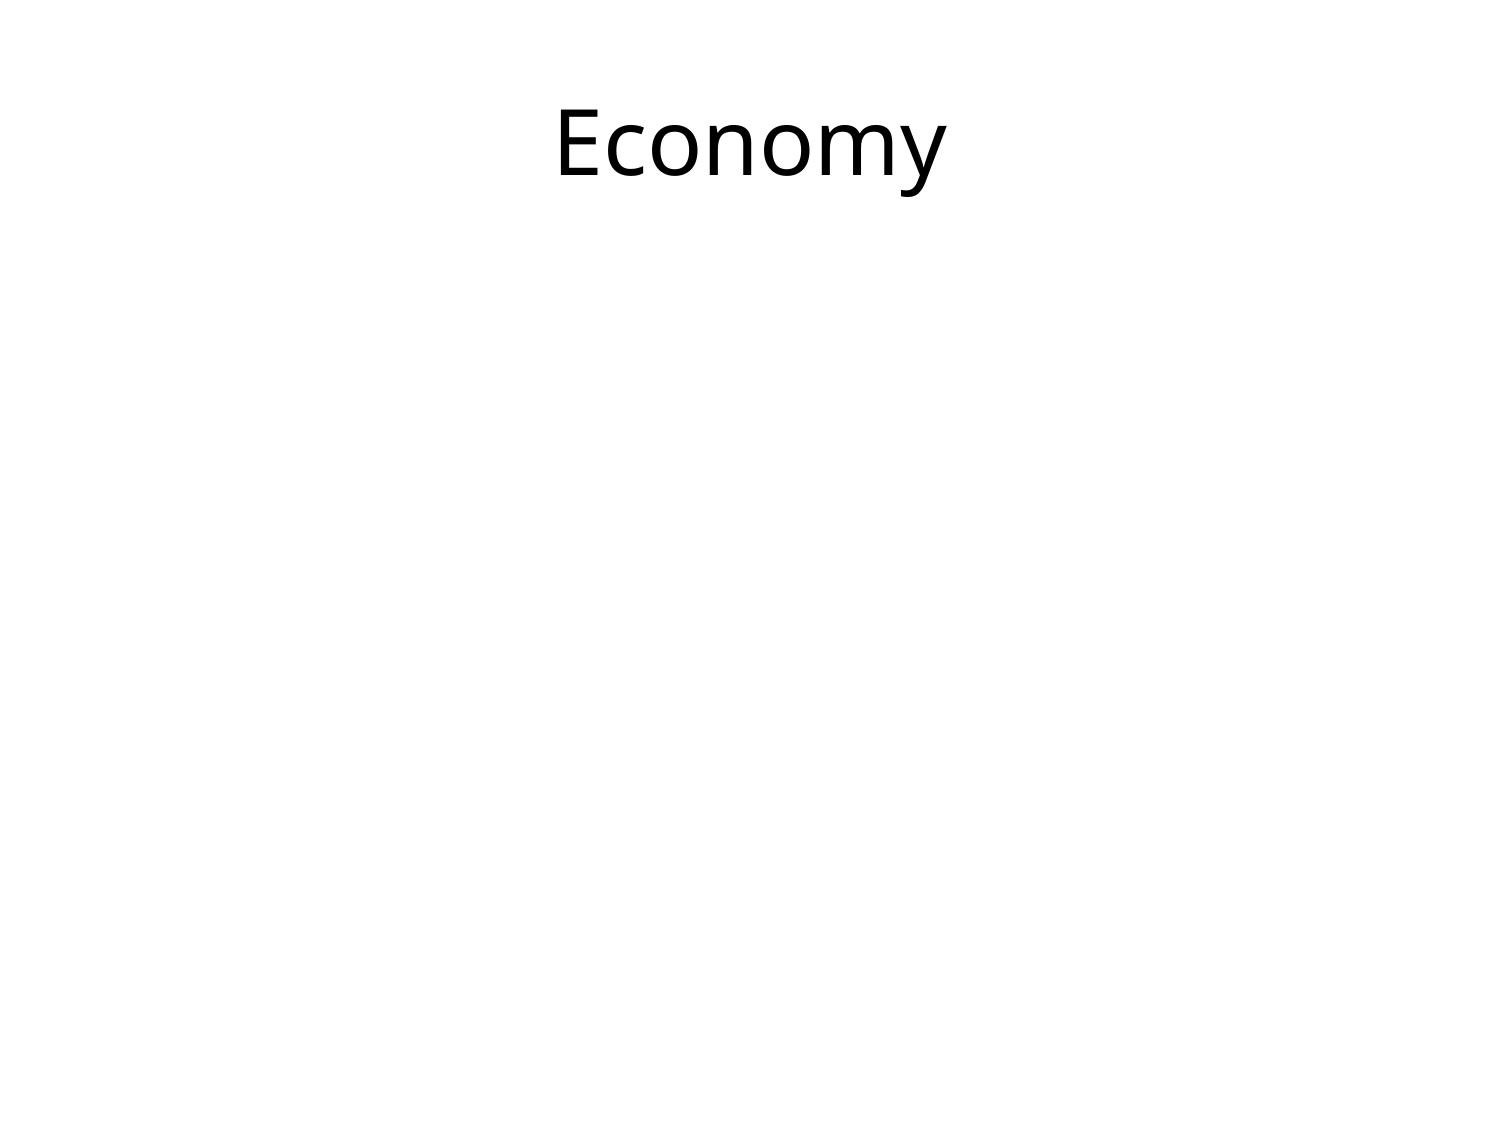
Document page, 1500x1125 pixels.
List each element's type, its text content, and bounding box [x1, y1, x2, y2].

title Economy [75, 45, 1425, 233]
